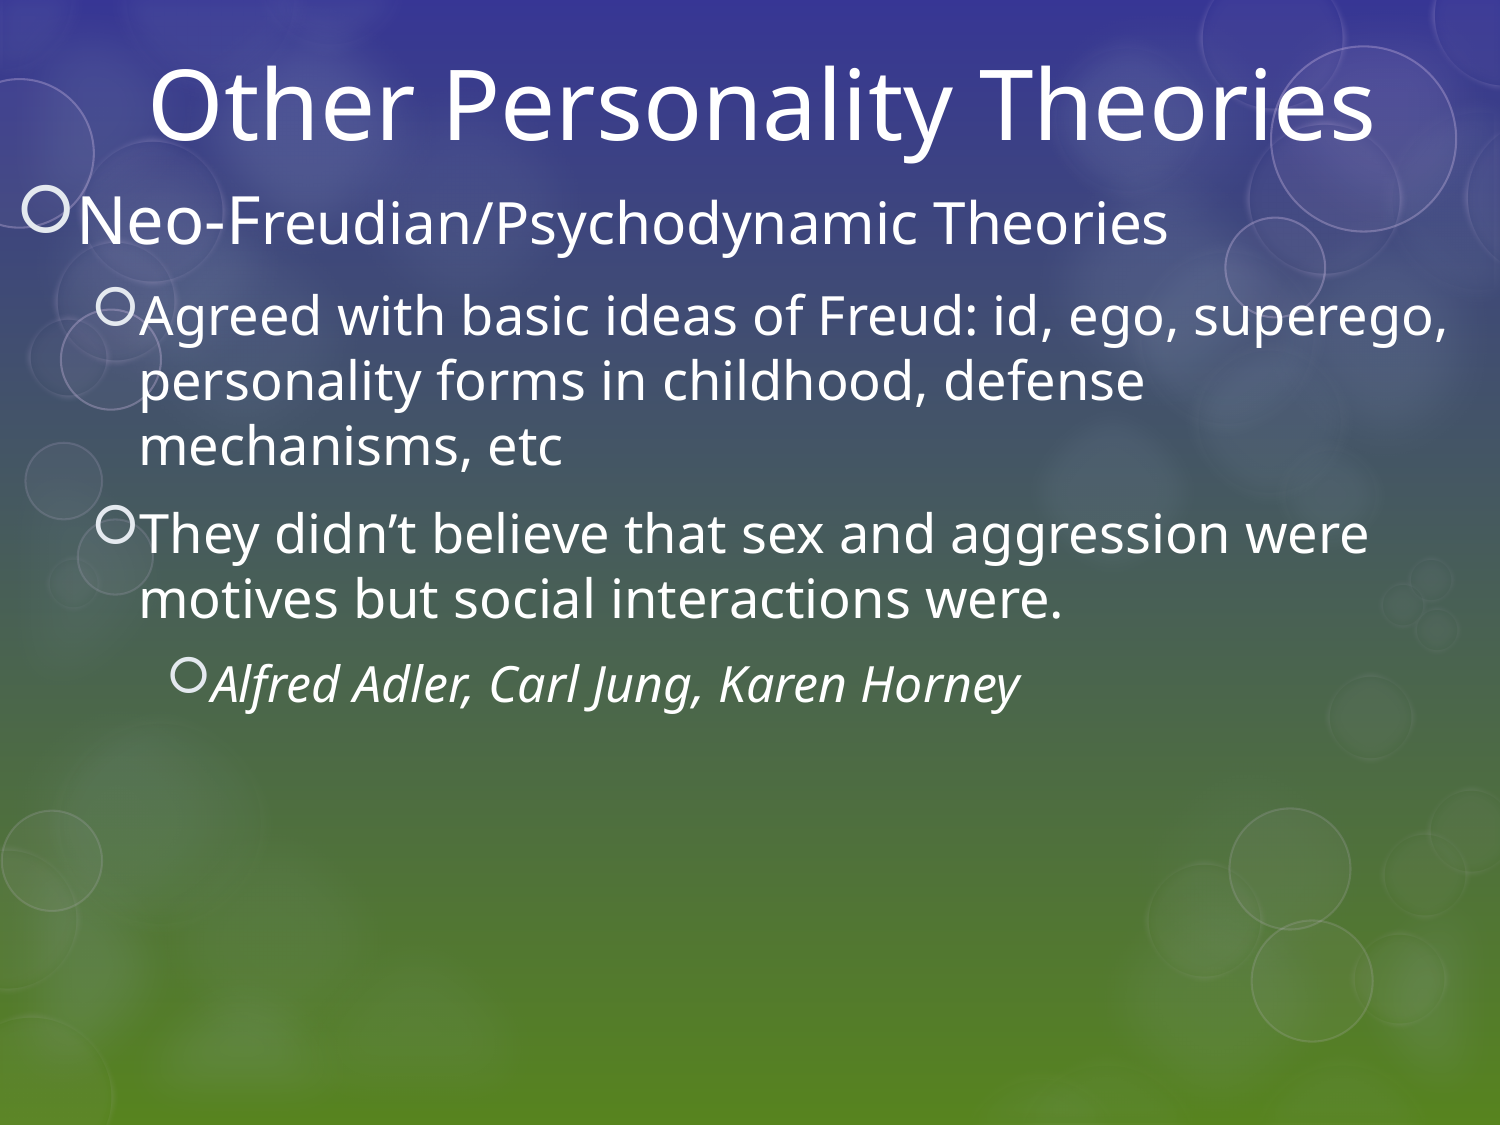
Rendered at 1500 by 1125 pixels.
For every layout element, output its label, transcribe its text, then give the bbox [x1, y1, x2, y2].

title Other Personality Theories [12, 24, 1500, 112]
list Neo-Freudian/Psychodynamic Theories Agreed with basic ideas of Freud: id, ego, superego, personality forms in childhood, defense mechanisms, etc They didn’t believe that sex and aggression were motives but social interactions were. Alfred Adler, Carl Jung, Karen Horney [1, 112, 1500, 778]
